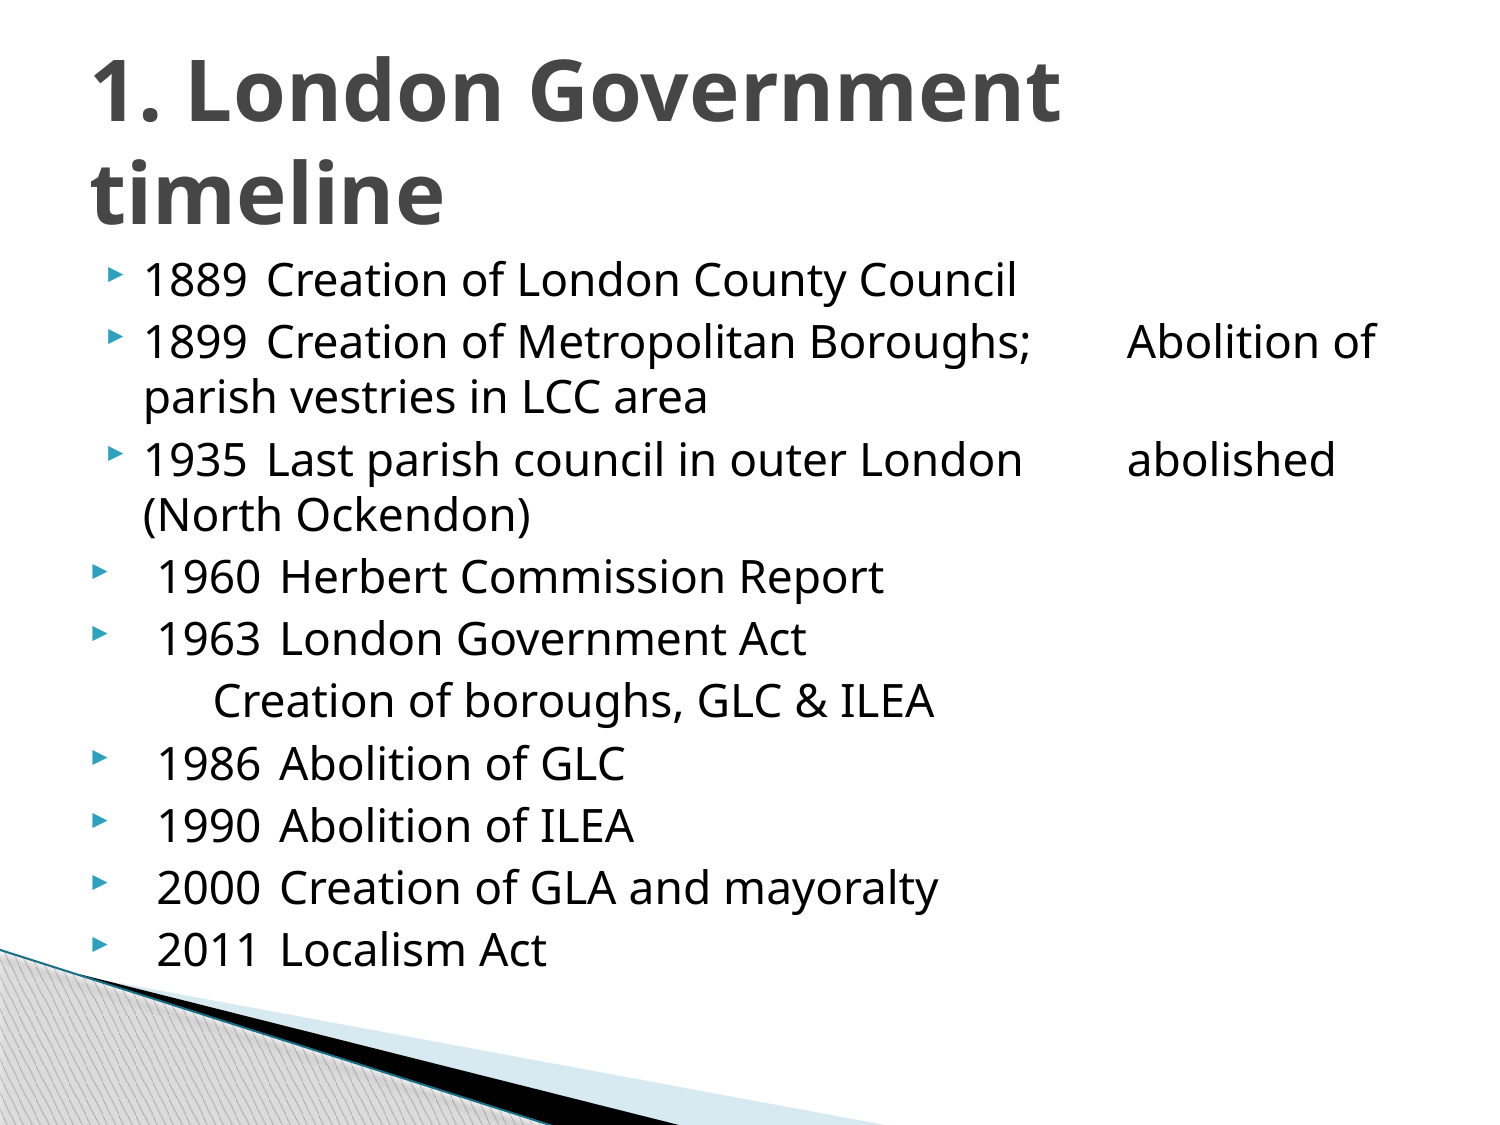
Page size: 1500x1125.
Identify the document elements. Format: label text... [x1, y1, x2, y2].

title 1. London Government timeline [75, 45, 1425, 233]
list 1889 Creation of London County Council 1899 Creation of Metropolitan Boroughs; Abolition of parish vestries in LCC area 1935 Last parish council in outer London abolished (North Ockendon) 1960 Herbert Commission Report 1963 London Government Act Creation of boroughs, GLC & ILEA 1986 Abolition of GLC 1990 Abolition of ILEA 2000 Creation of GLA and mayoralty 2011 Localism Act [75, 243, 1425, 986]
